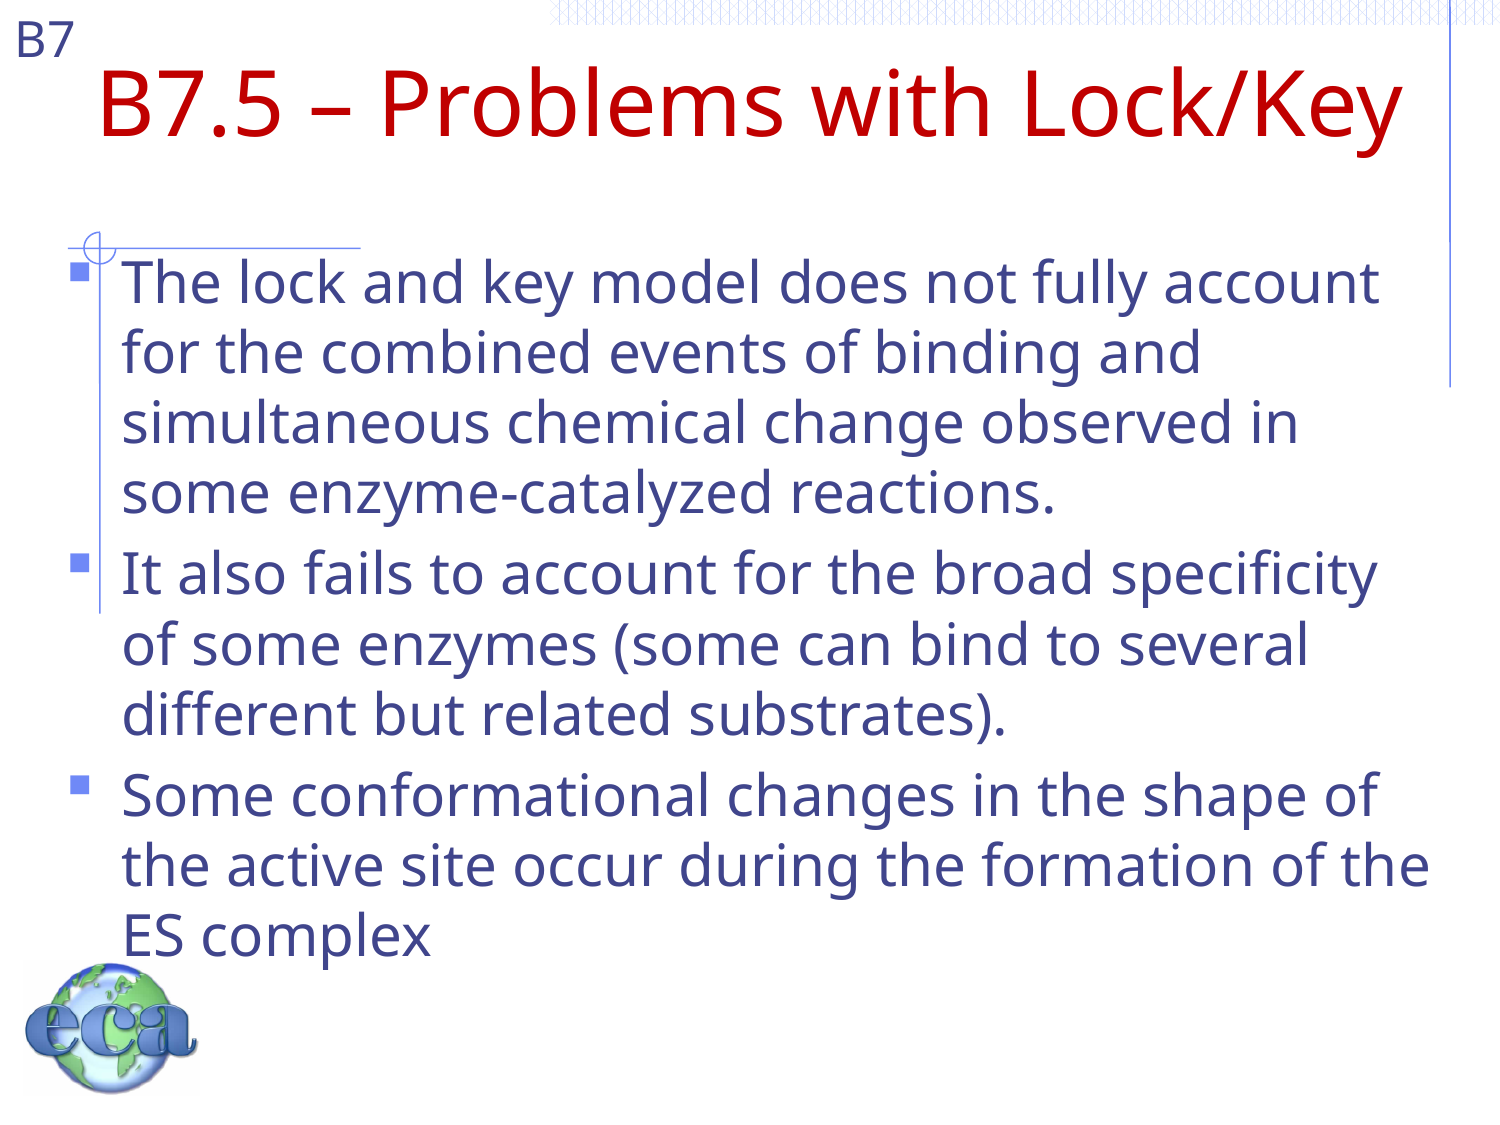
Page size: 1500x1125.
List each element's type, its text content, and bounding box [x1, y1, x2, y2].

list The lock and key model does not fully account for the combined events of binding and simultaneous chemical change observed in some enzyme-catalyzed reactions. It also fails to account for the broad specificity of some enzymes (some can bind to several different but related substrates). Some conformational changes in the shape of the active site occur during the formation of the ES complex [49, 237, 1463, 976]
picture [23, 960, 200, 1096]
title B7.5 – Problems with Lock/Key [37, 24, 1463, 163]
